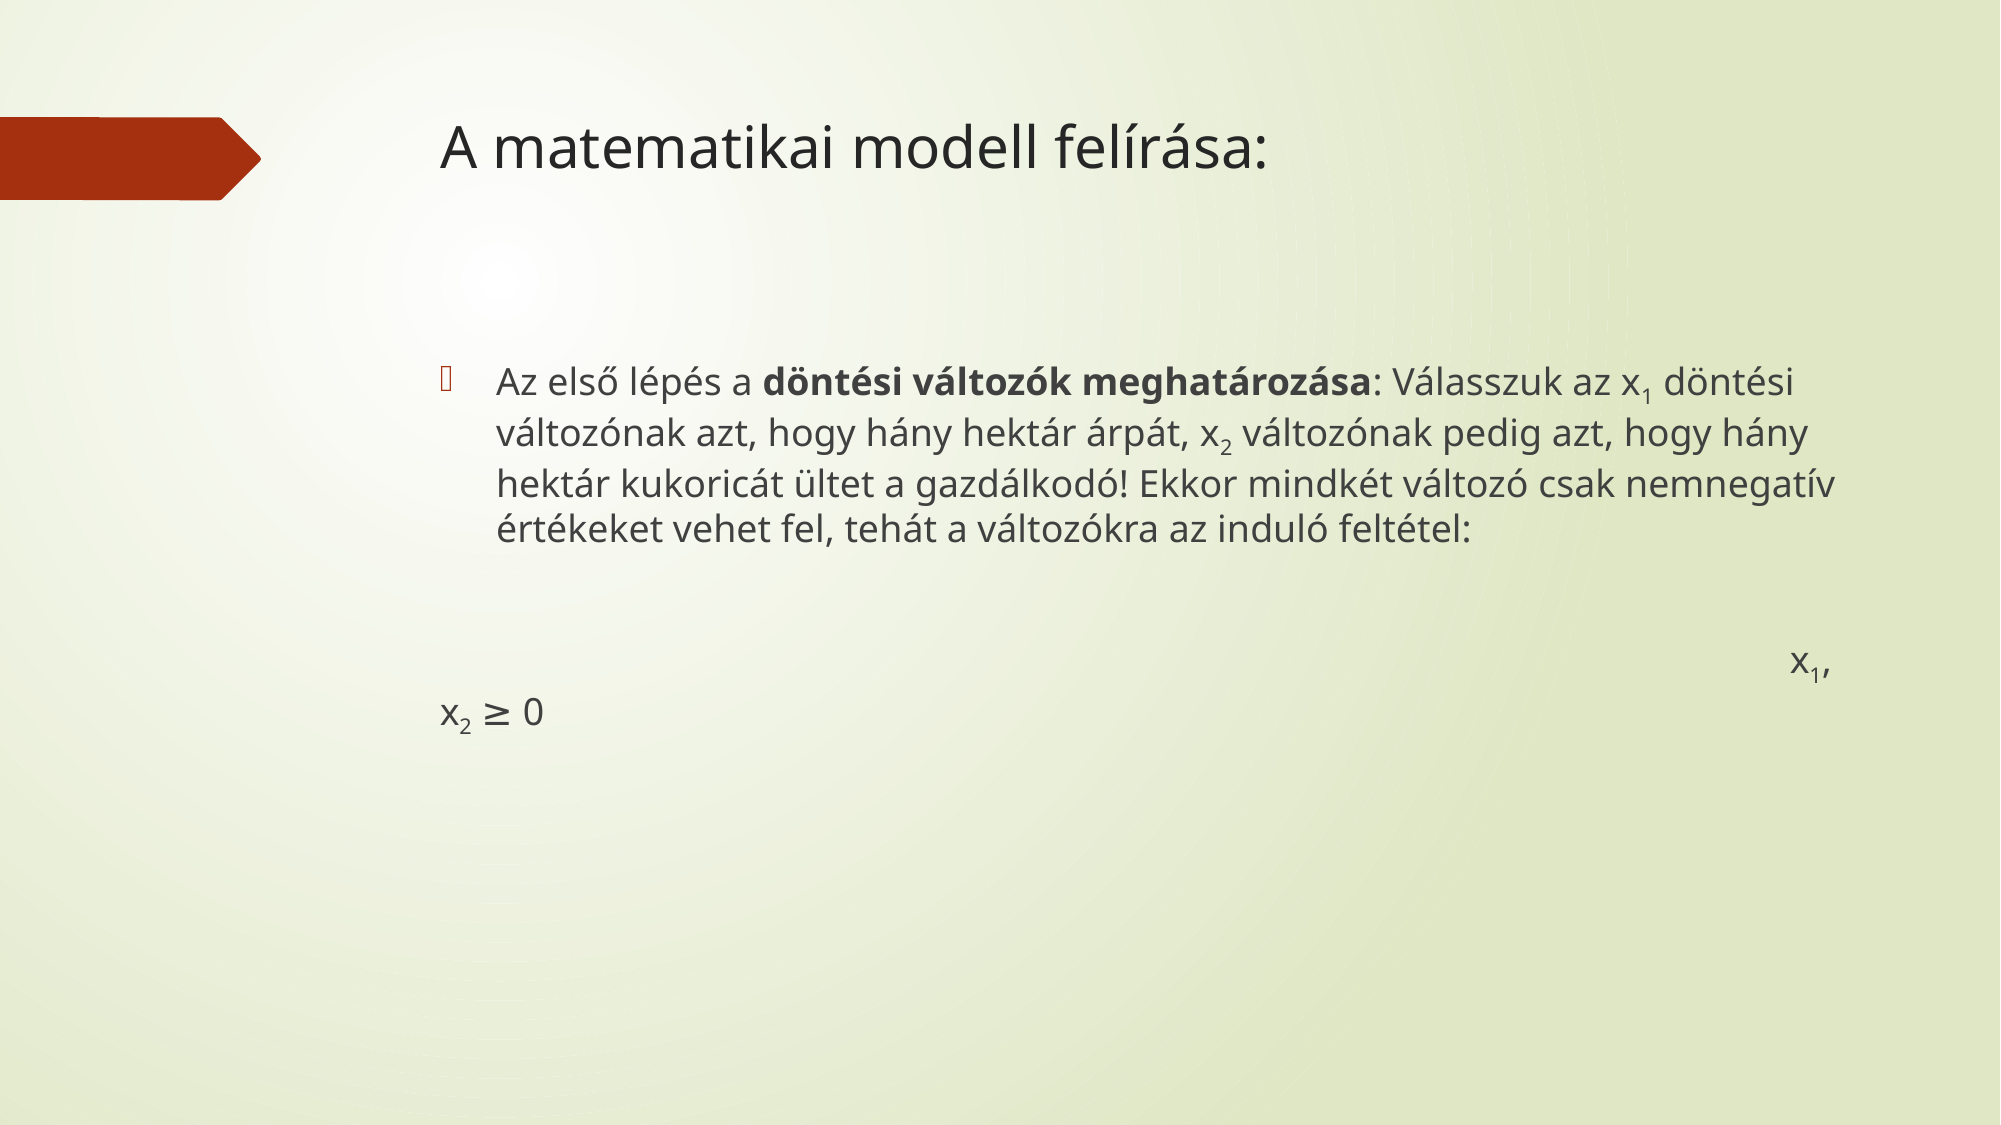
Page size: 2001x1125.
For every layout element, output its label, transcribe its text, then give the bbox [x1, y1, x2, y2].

title A matematikai modell felírása: [425, 102, 1888, 313]
list Az első lépés a döntési változók meghatározása: Válasszuk az x1 döntési változónak azt, hogy hány hektár árpát, x2 változónak pedig azt, hogy hány hektár kukoricát ültet a gazdálkodó! Ekkor mindkét változó csak nemnegatív értékeket vehet fel, tehát a változókra az induló feltétel: x1, x2 ≥ 0 [424, 350, 1888, 970]
